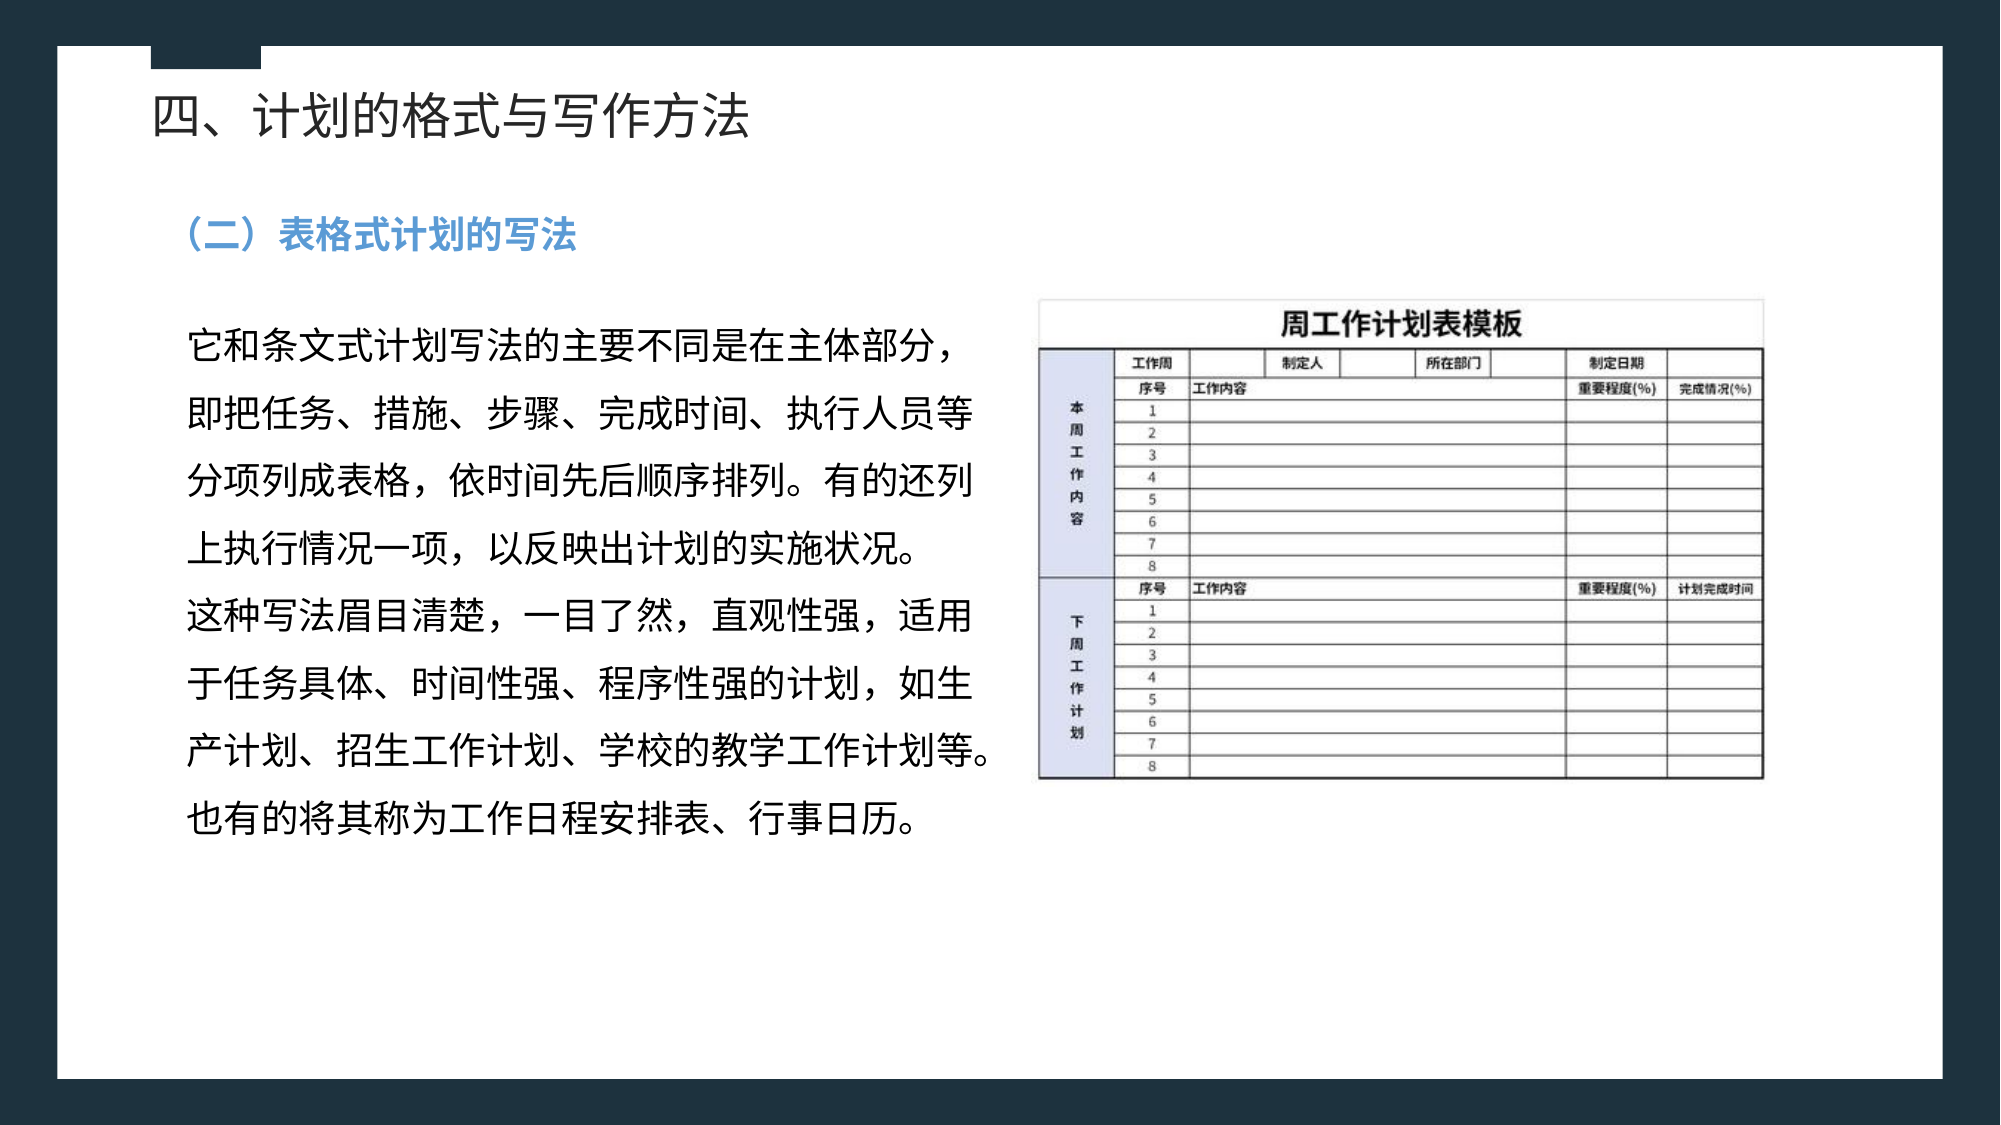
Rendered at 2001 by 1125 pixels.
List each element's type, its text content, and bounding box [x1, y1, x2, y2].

text_box 它和条文式计划写法的主要不同是在主体部分，即把任务、措施、步骤、完成时间、执行人员等分项列成表格，依时间先后顺序排列。有的还列上执行情况一项，以反映出计划的实施状况。 这种写法眉目清楚，一目了然，直观性强，适用于任务具体、时间性强、程序性强的计划，如生产计划、招生工作计划、学校的教学工作计划等。也有的将其称为工作日程安排表、行事日历。 [171, 292, 1014, 848]
text_box （二）表格式计划的写法 [150, 181, 1261, 264]
text_box 四、计划的格式与写作方法 [150, 77, 811, 152]
picture [1031, 292, 1772, 787]
